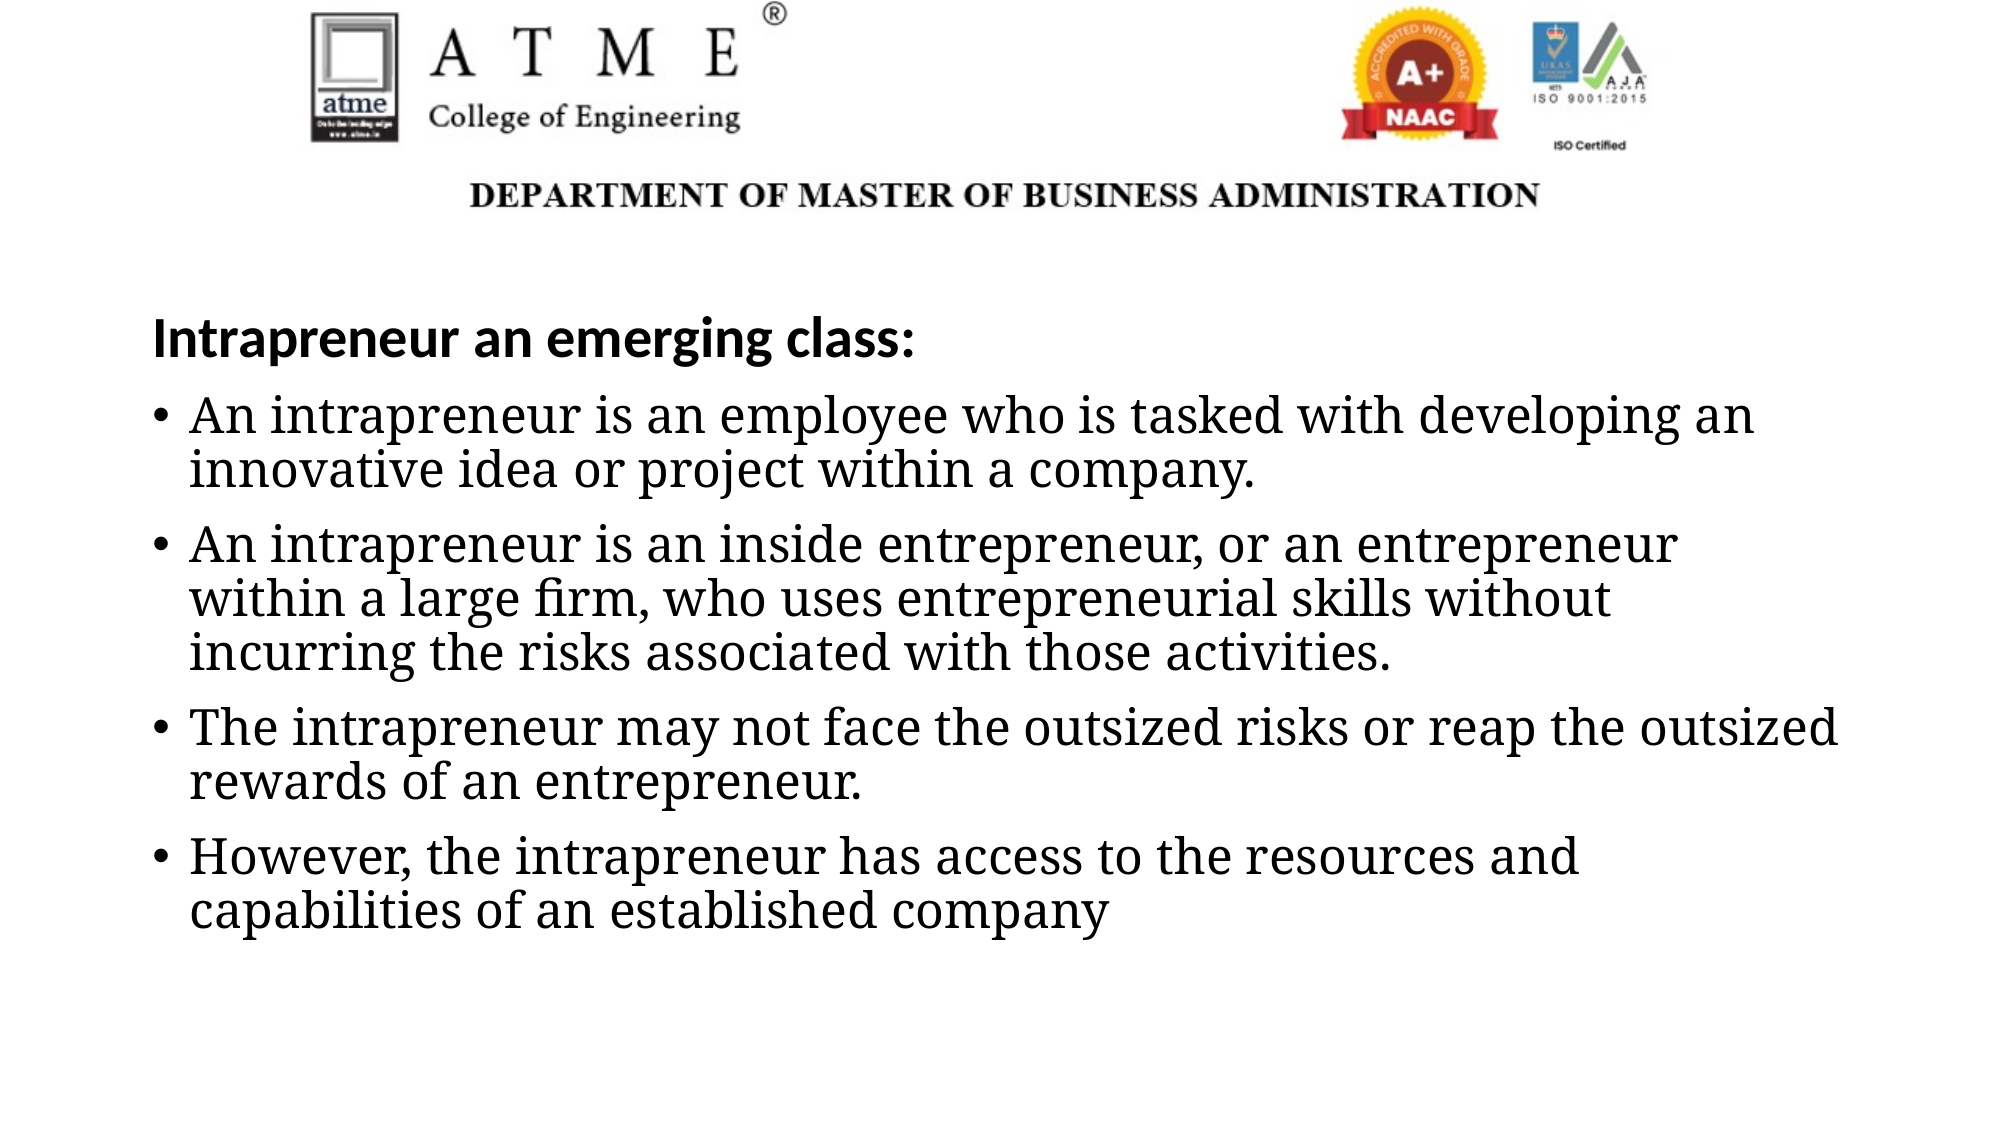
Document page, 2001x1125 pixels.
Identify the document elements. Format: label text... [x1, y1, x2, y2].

list Intrapreneur an emerging class: An intrapreneur is an employee who is tasked with developing an innovative idea or project within a company. An intrapreneur is an inside entrepreneur, or an entrepreneur within a large firm, who uses entrepreneurial skills without incurring the risks associated with those activities. The intrapreneur may not face the outsized risks or reap the outsized rewards of an entrepreneur. However, the intrapreneur has access to the resources and capabilities of an established company [137, 299, 1863, 1014]
picture [303, 0, 1697, 215]
